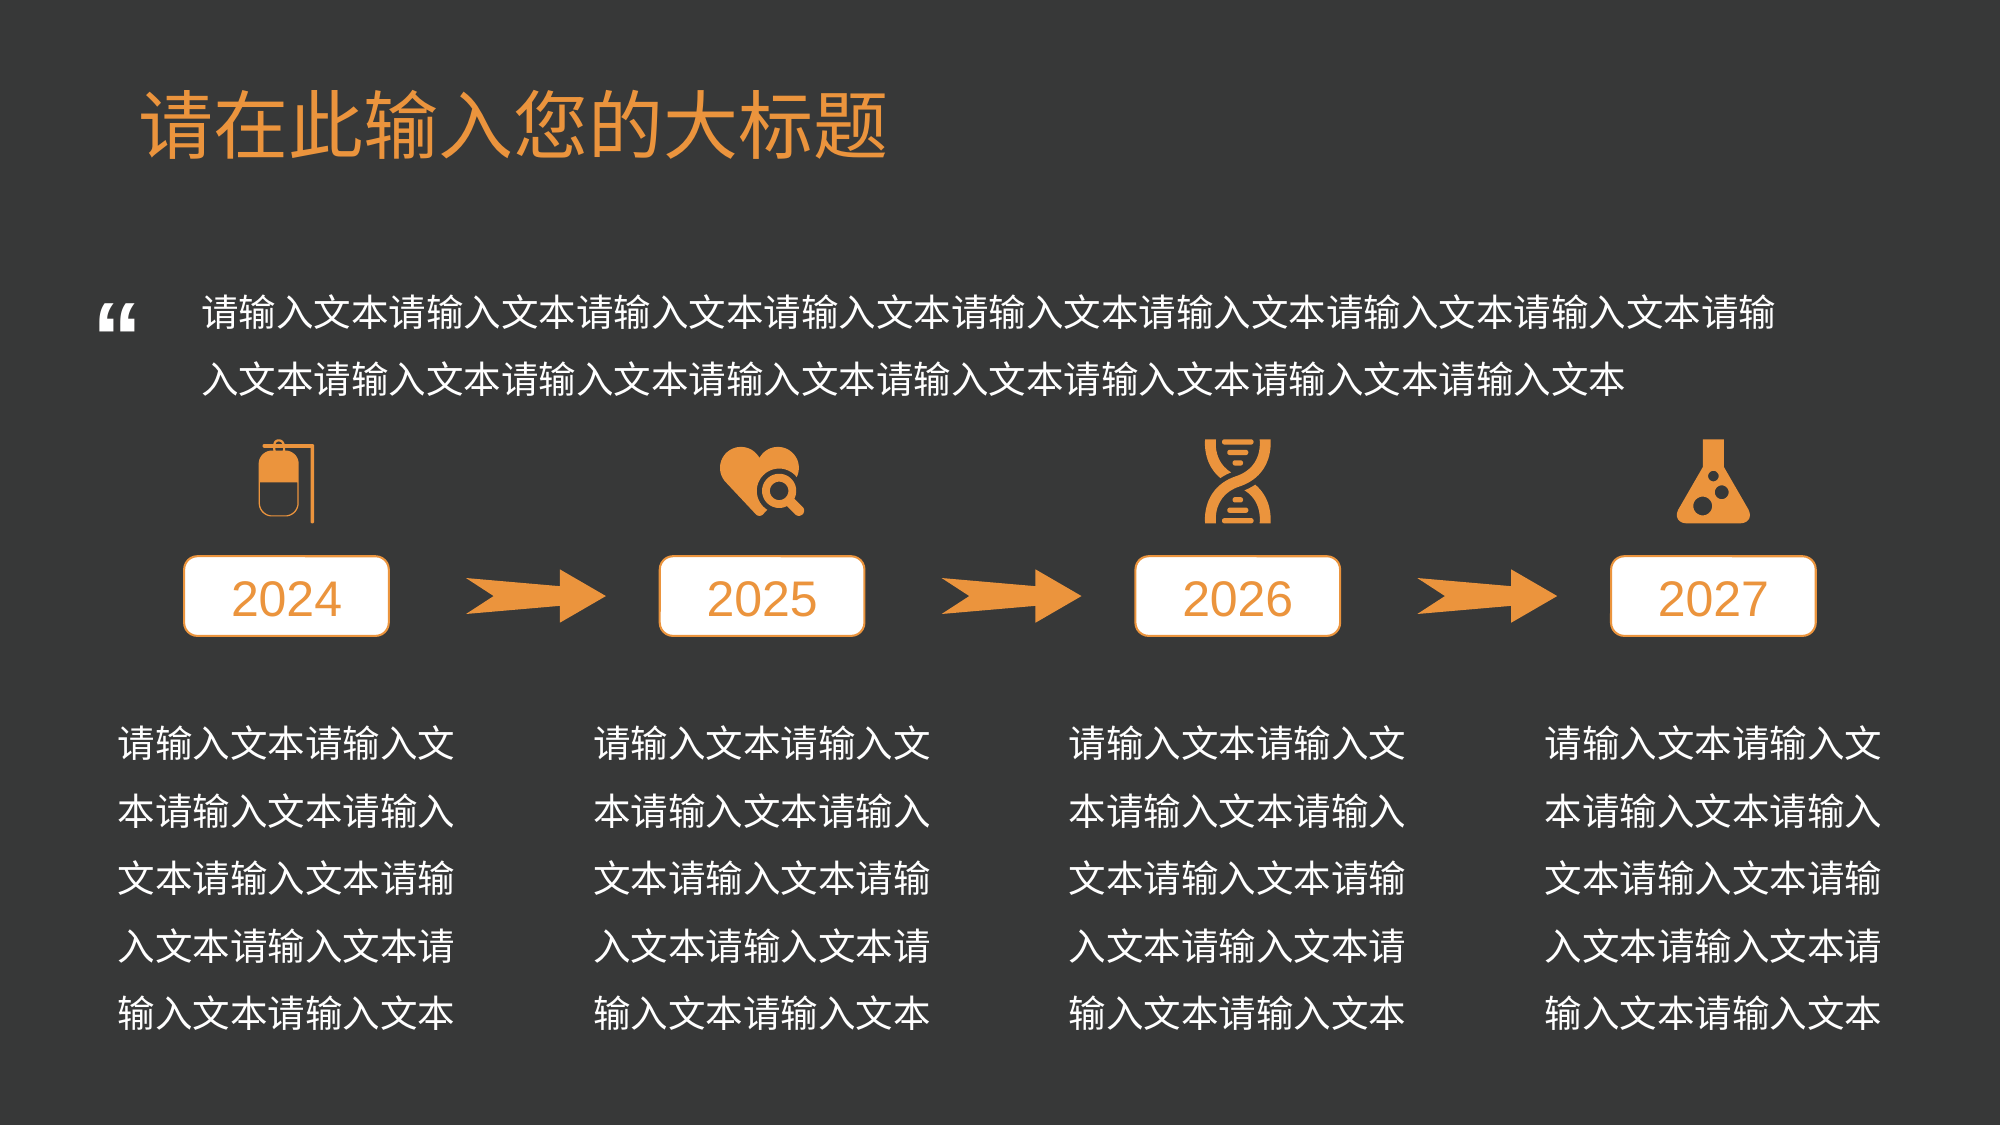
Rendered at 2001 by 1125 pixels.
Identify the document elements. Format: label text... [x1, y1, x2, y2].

text_box 2026 [1134, 555, 1342, 637]
title 请在此输入您的大标题 [123, 59, 1876, 200]
text_box 请输入文本请输入文本请输入文本请输入文本请输入文本请输入文本请输入文本请输入文本请输入文本 [86, 677, 487, 1056]
text_box [1416, 567, 1560, 625]
text_box 请输入文本请输入文本请输入文本请输入文本请输入文本请输入文本请输入文本请输入文本请输入文本请输入文本请输入文本请输入文本请输入文本请输入文本请输入文本请输入文本 [185, 256, 1815, 412]
text_box [258, 439, 315, 524]
text_box [1676, 439, 1750, 524]
text_box [762, 473, 805, 516]
text_box [465, 567, 608, 625]
text_box 2027 [1609, 555, 1817, 637]
text_box 请输入文本请输入文本请输入文本请输入文本请输入文本请输入文本请输入文本请输入文本请输入文本 [1513, 677, 1914, 1056]
text_box [941, 567, 1084, 625]
text_box [1204, 439, 1271, 524]
text_box 2025 [658, 555, 866, 637]
text_box 请输入文本请输入文本请输入文本请输入文本请输入文本请输入文本请输入文本请输入文本请输入文本 [1037, 677, 1438, 1056]
text_box 请输入文本请输入文本请输入文本请输入文本请输入文本请输入文本请输入文本请输入文本请输入文本 [562, 677, 962, 1056]
text_box [720, 446, 799, 516]
text_box 2024 [183, 555, 390, 637]
text_box “ [77, 265, 183, 401]
